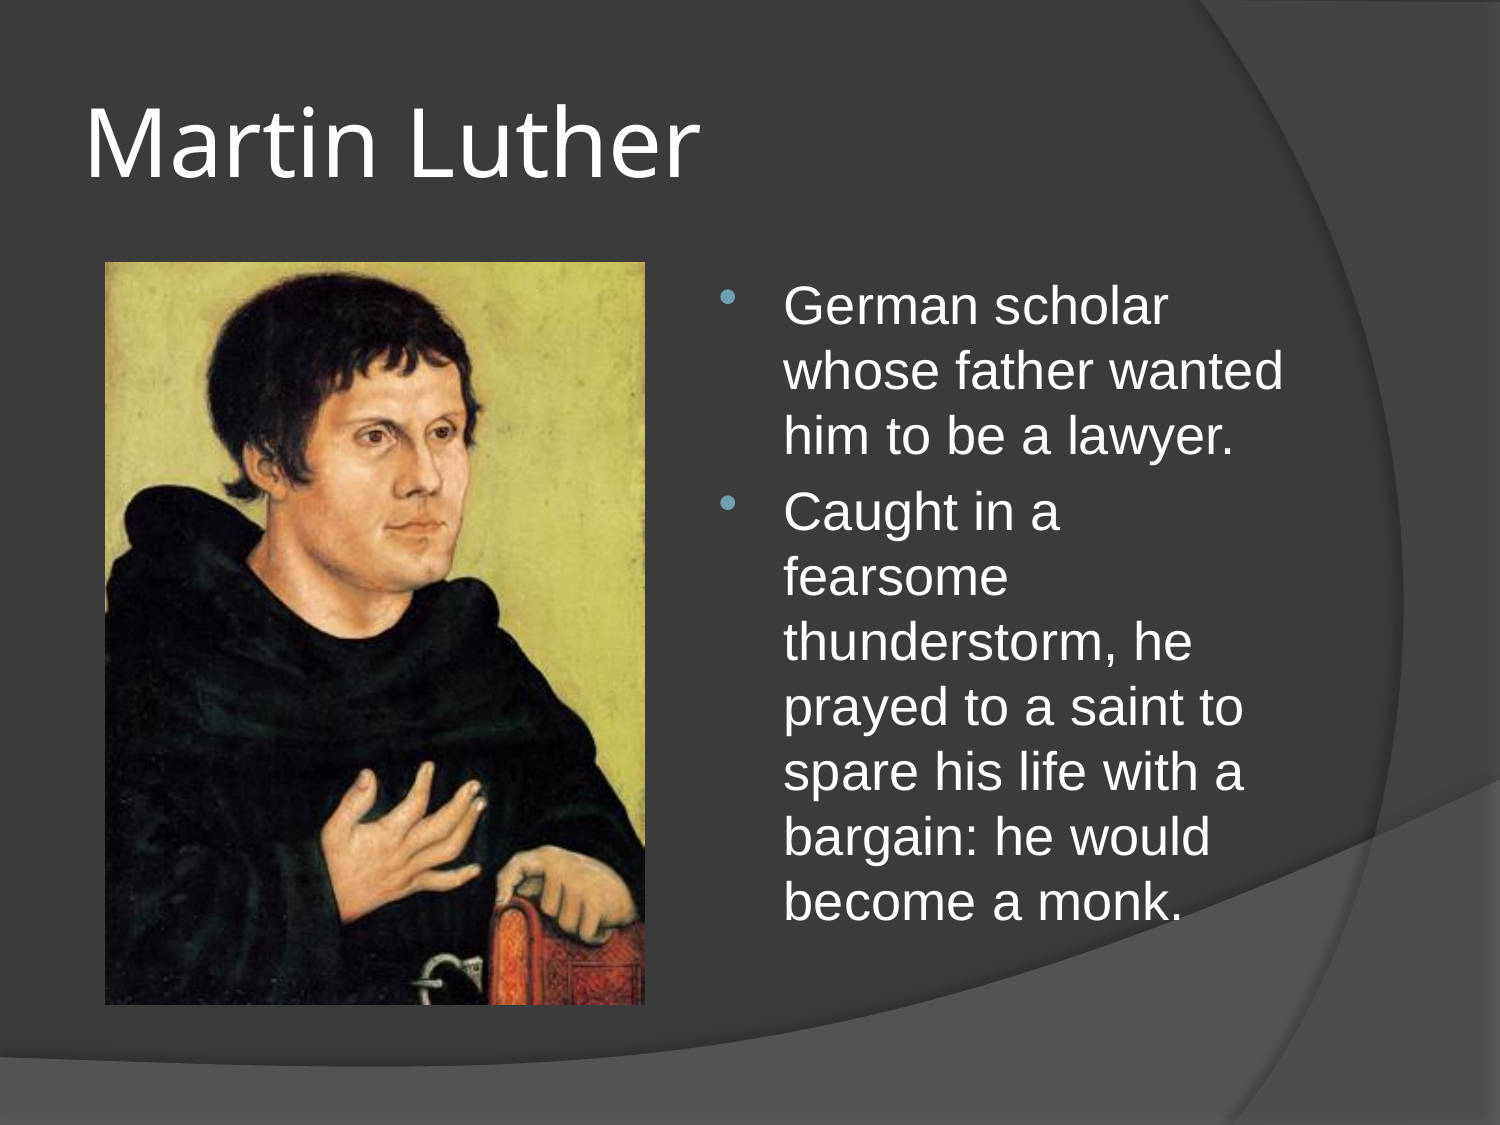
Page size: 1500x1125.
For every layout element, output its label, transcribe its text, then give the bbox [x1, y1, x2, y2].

list German scholar whose father wanted him to be a lawyer. Caught in a fearsome thunderstorm, he prayed to a saint to spare his life with a bargain: he would become a monk. [699, 262, 1300, 1005]
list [105, 262, 645, 1006]
title Martin Luther [75, 45, 1300, 233]
